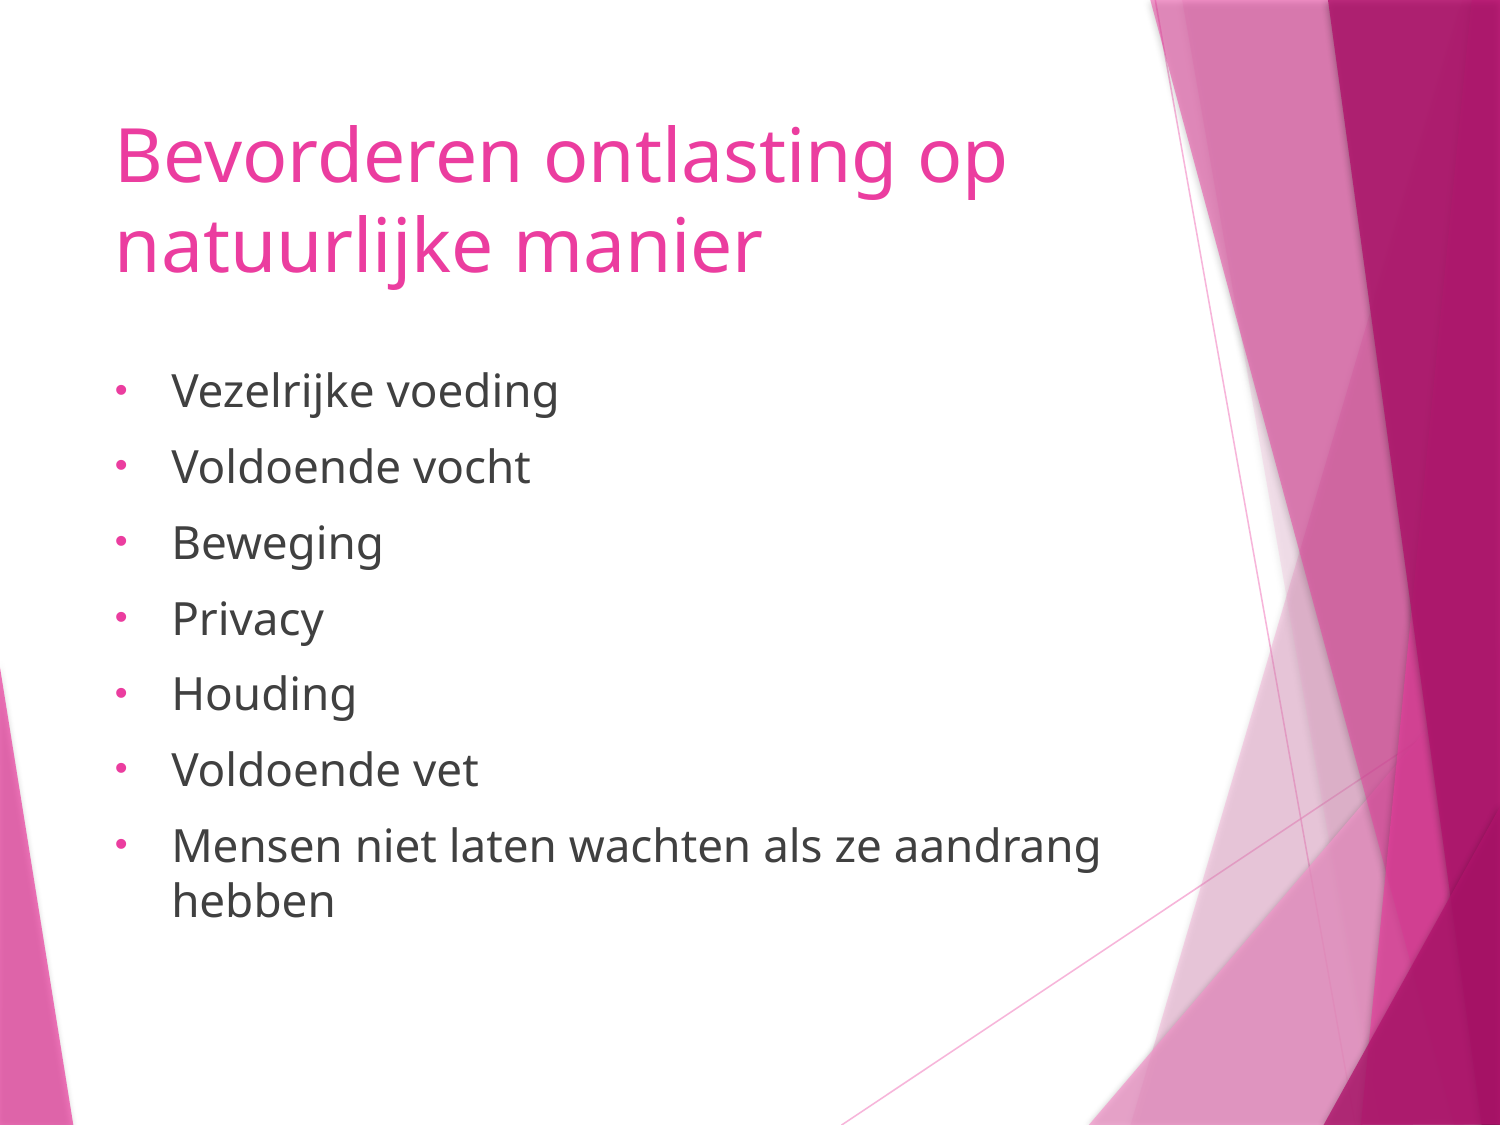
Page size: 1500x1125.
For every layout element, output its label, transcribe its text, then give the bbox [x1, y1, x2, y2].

list Vezelrijke voeding Voldoende vocht Beweging Privacy Houding Voldoende vet Mensen niet laten wachten als ze aandrang hebben [99, 354, 1142, 992]
title Bevorderen ontlasting op natuurlijke manier [99, 99, 1142, 317]
